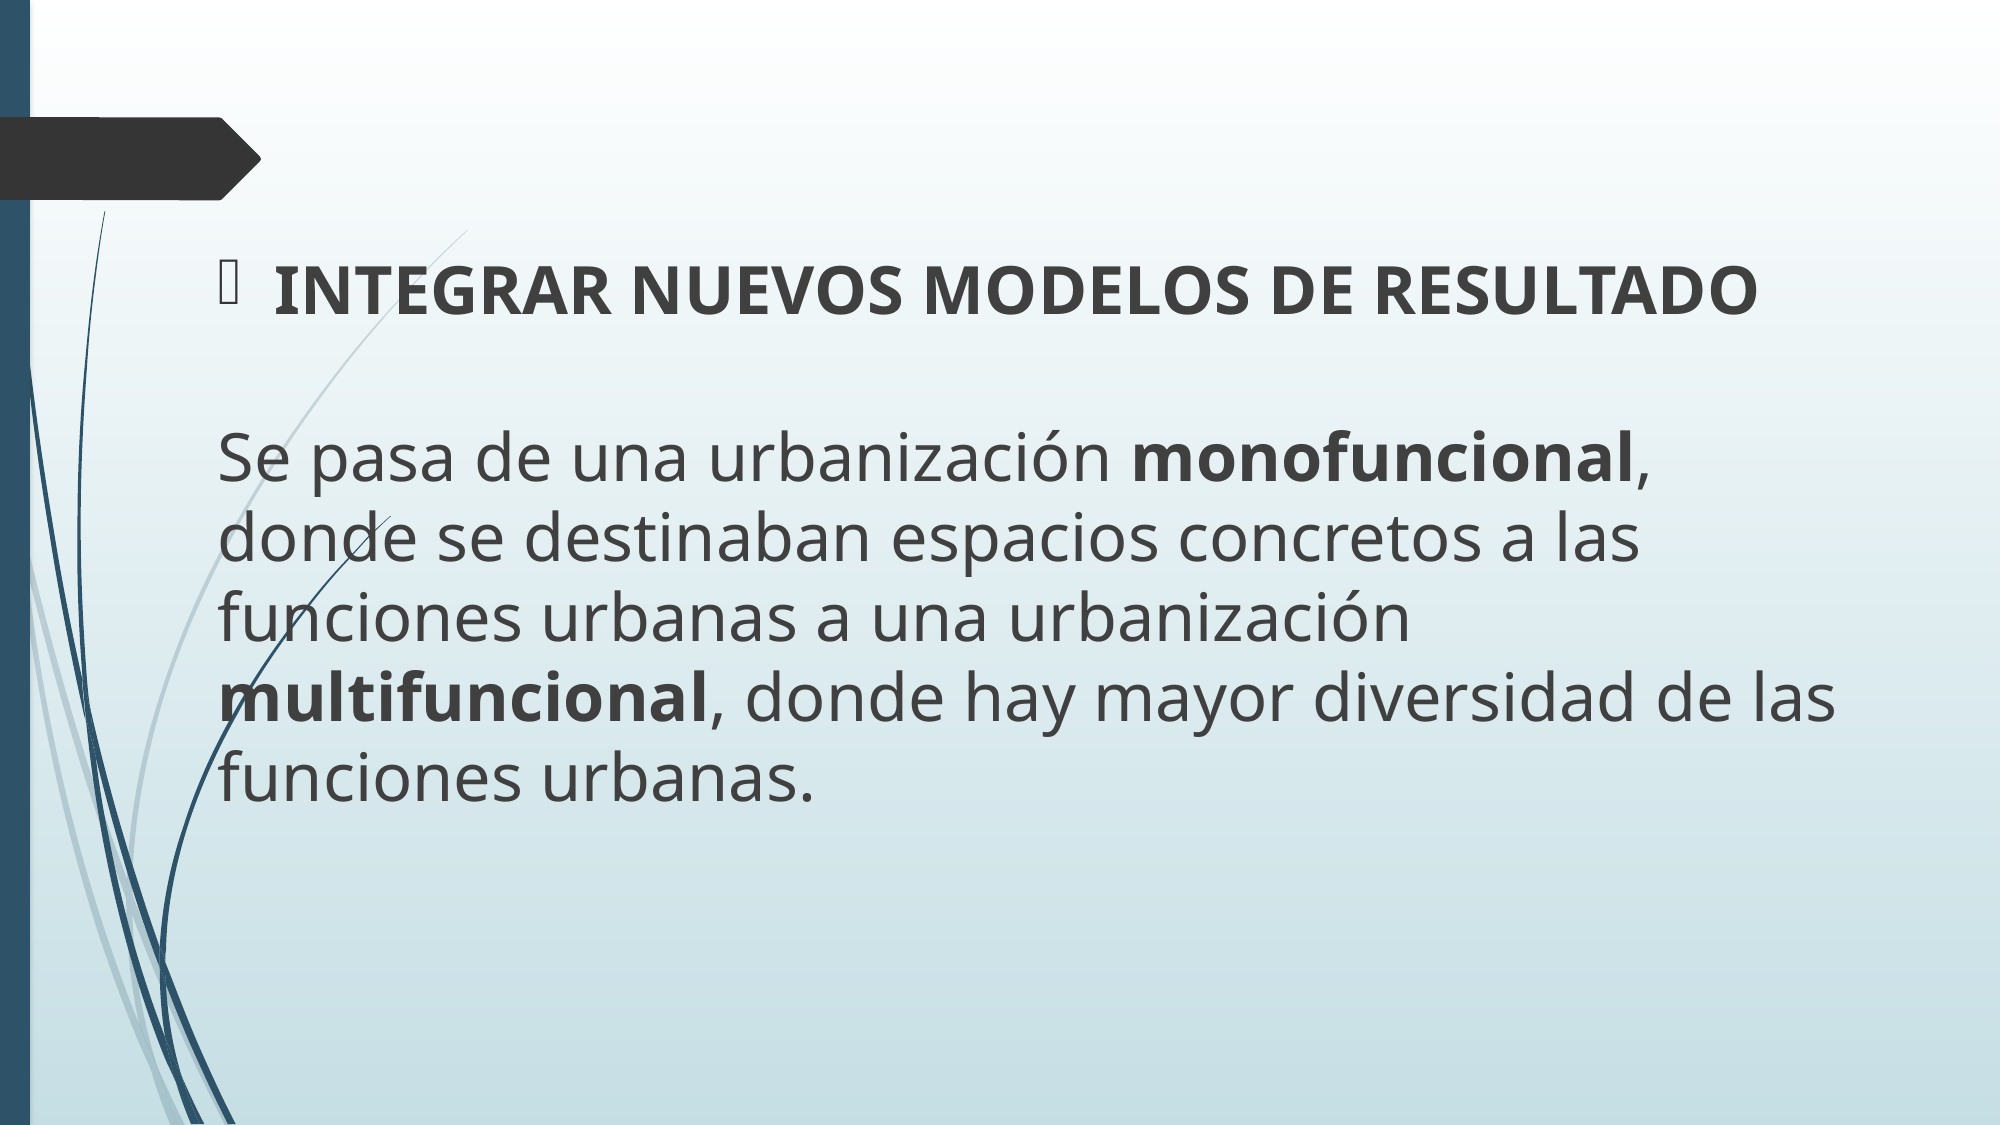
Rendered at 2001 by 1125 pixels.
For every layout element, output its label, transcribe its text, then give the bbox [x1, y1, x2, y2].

list INTEGRAR NUEVOS MODELOS DE RESULTADO Se pasa de una urbanización monofuncional, donde se destinaban espacios concretos a las funciones urbanas a una urbanización multifuncional, donde hay mayor diversidad de las funciones urbanas. [202, 240, 1888, 1063]
